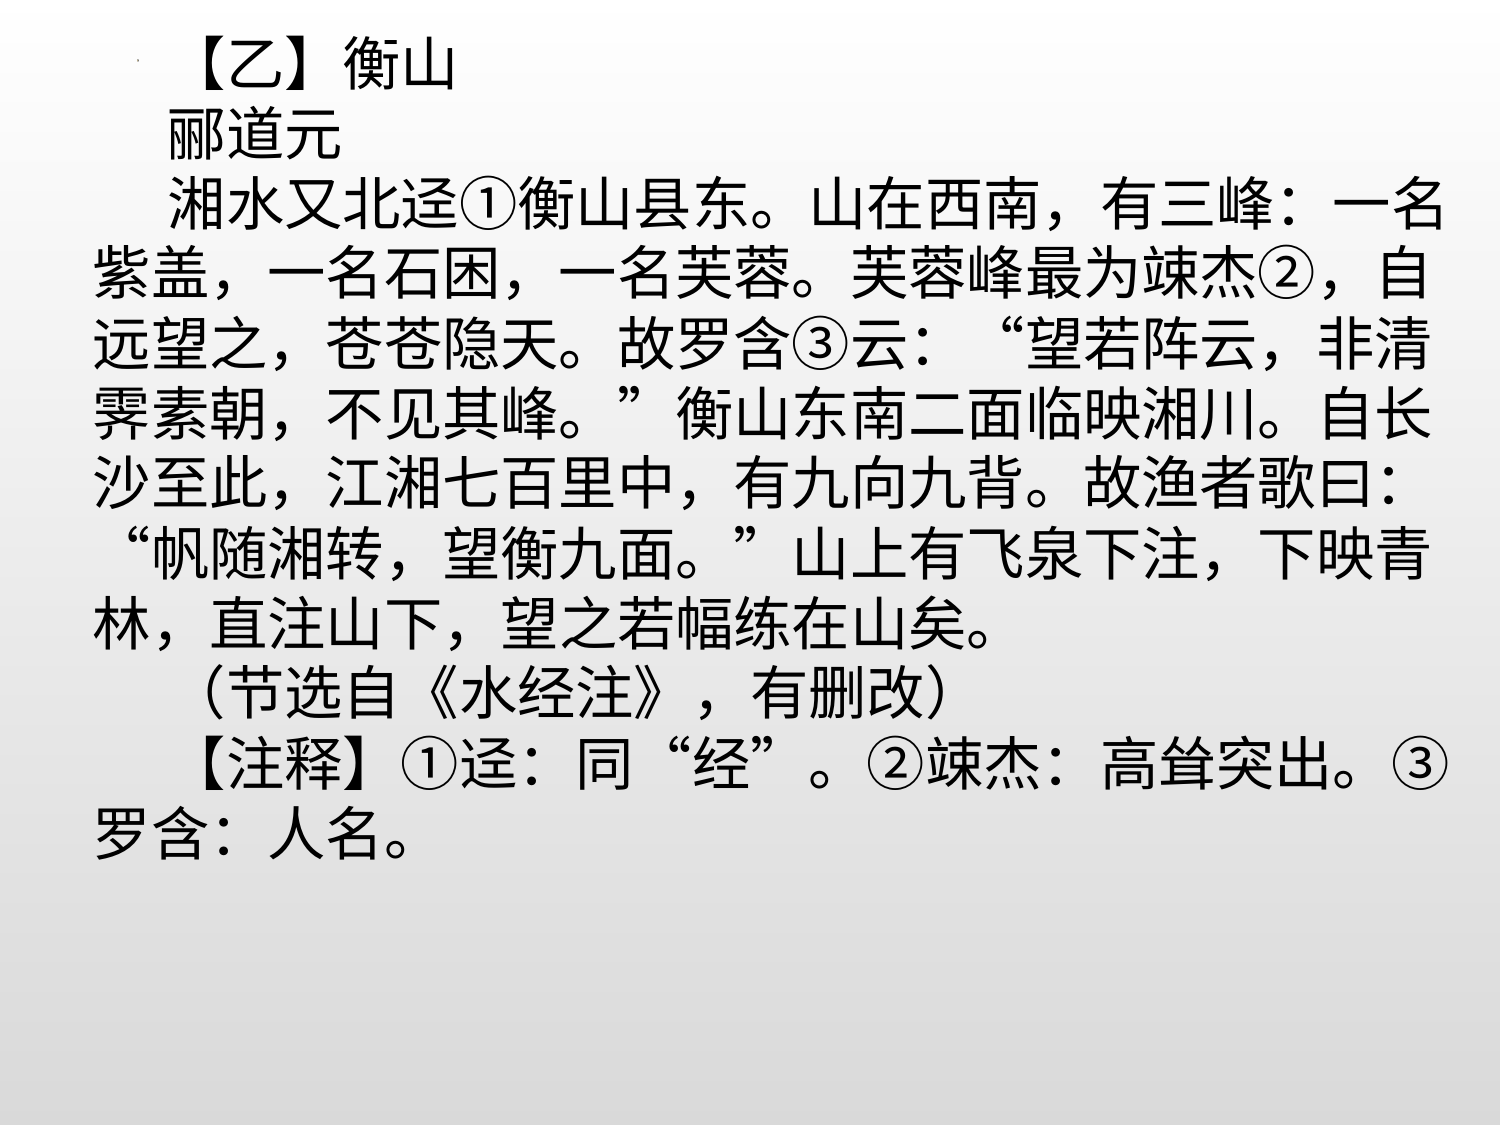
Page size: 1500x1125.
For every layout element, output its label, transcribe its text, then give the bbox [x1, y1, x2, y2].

text_box 【乙】衡山 郦道元 湘水又北迳①衡山县东。山在西南，有三峰：一名紫盖，一名石困，一名芙蓉。芙蓉峰最为竦杰②，自远望之，苍苍隐天。故罗含③云：“望若阵云，非清霁素朝，不见其峰。”衡山东南二面临映湘川。自长沙至此，江湘七百里中，有九向九背。故渔者歌曰：“帆随湘转，望衡九面。”山上有飞泉下注，下映青林，直注山下，望之若幅练在山矣。 （节选自《水经注》，有删改） 【注释】①迳：同“经”。②竦杰：高耸突出。③罗含：人名。 [78, 19, 1487, 874]
